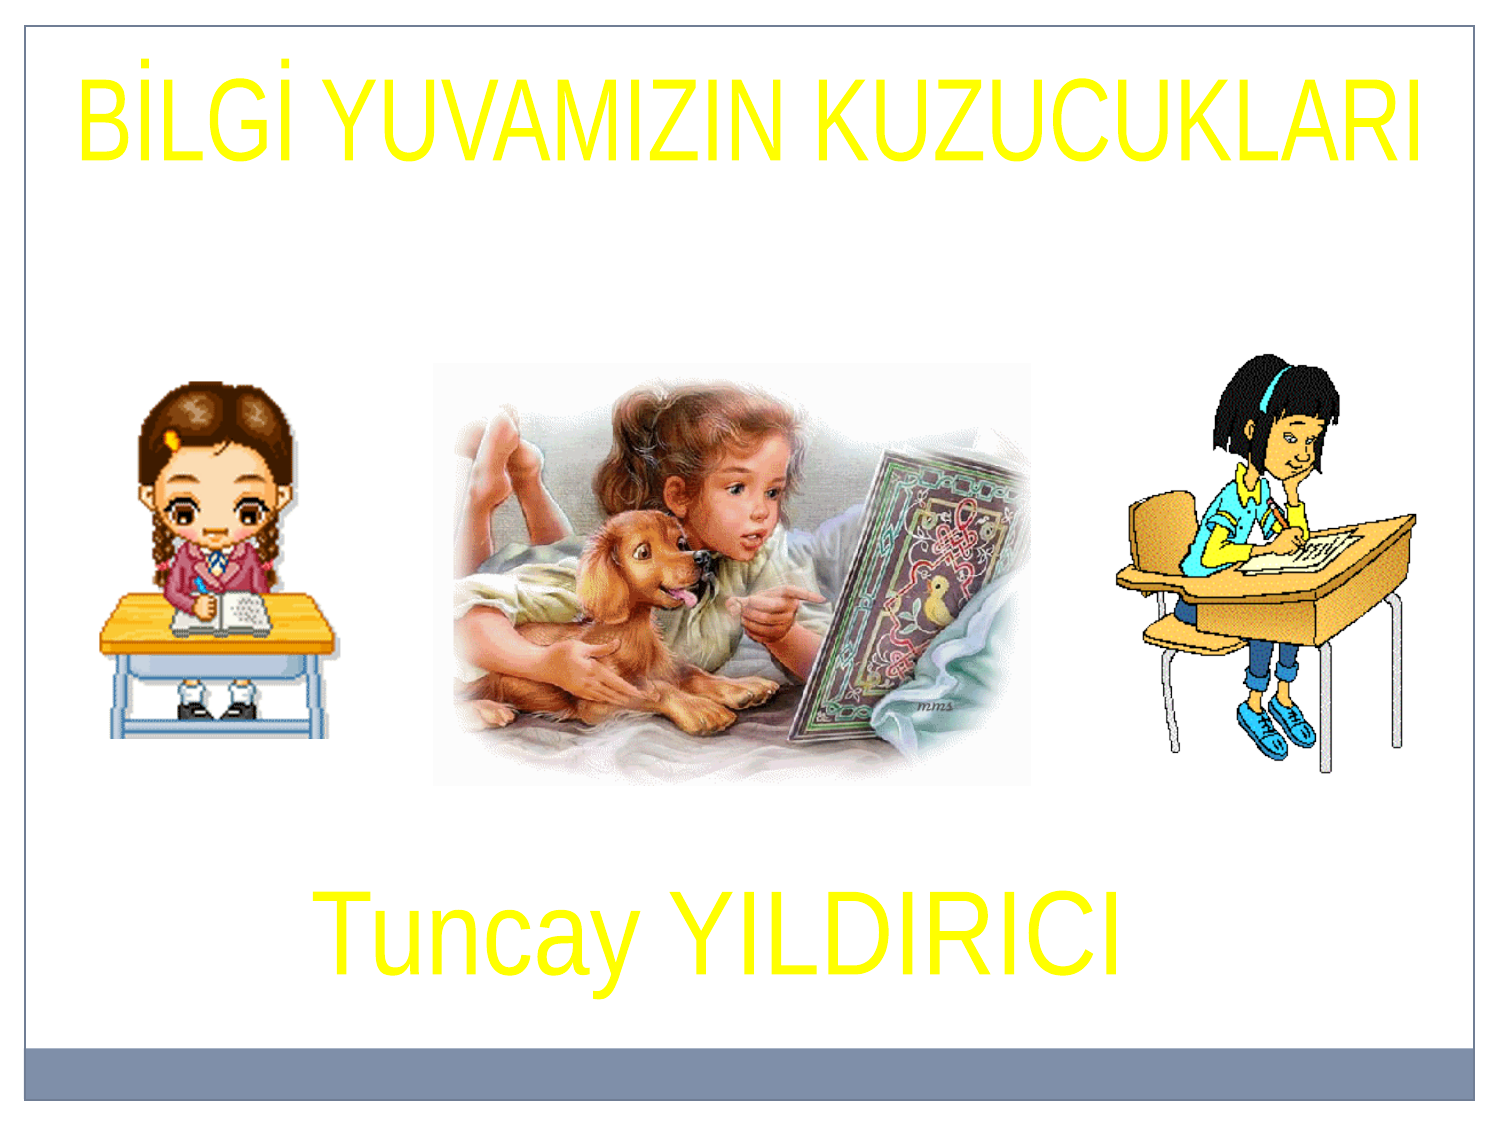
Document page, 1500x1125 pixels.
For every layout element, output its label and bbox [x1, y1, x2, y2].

picture [433, 362, 1031, 786]
picture [34, 374, 399, 739]
picture [1112, 351, 1420, 777]
